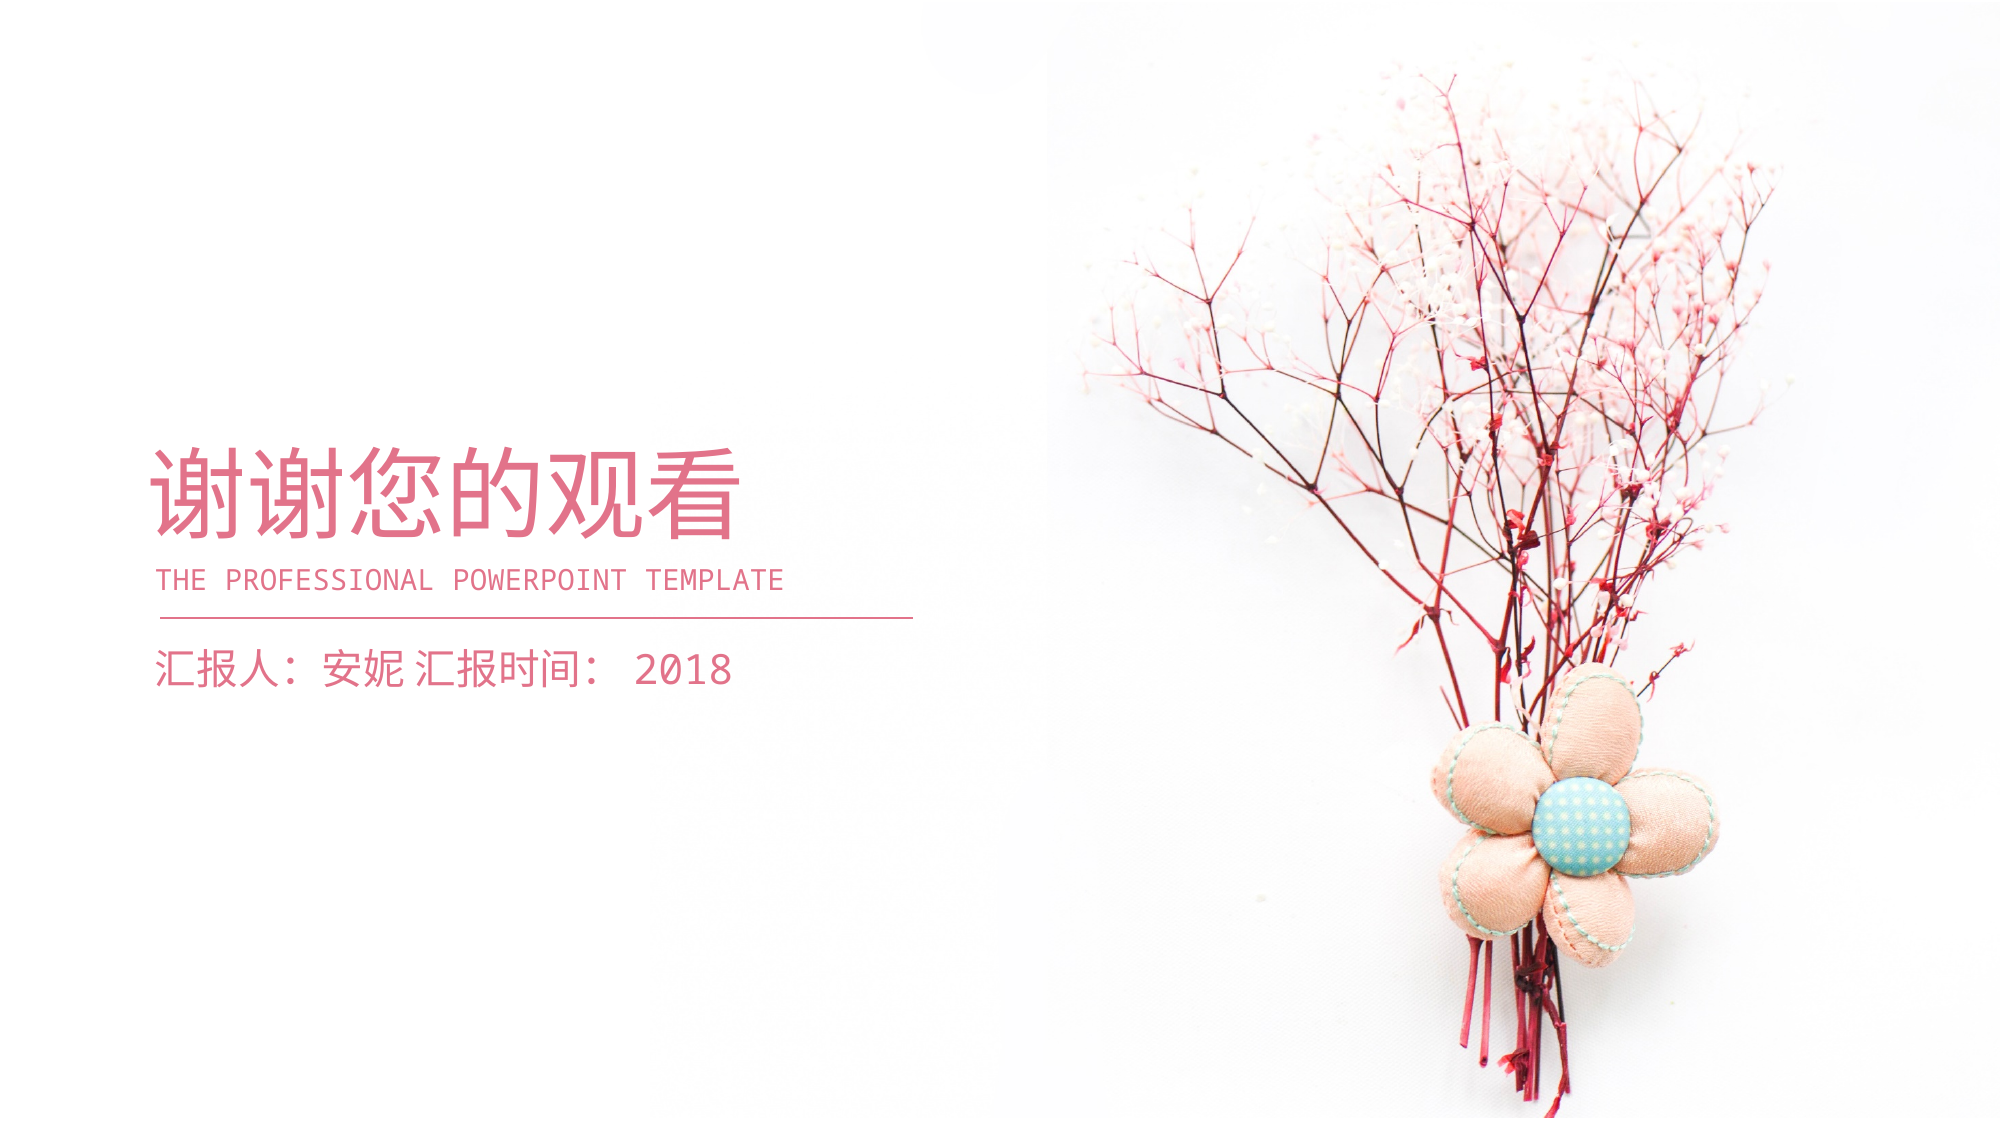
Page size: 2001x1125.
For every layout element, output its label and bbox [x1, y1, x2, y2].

text_box [131, 423, 1024, 701]
picture [650, 2, 2000, 1118]
